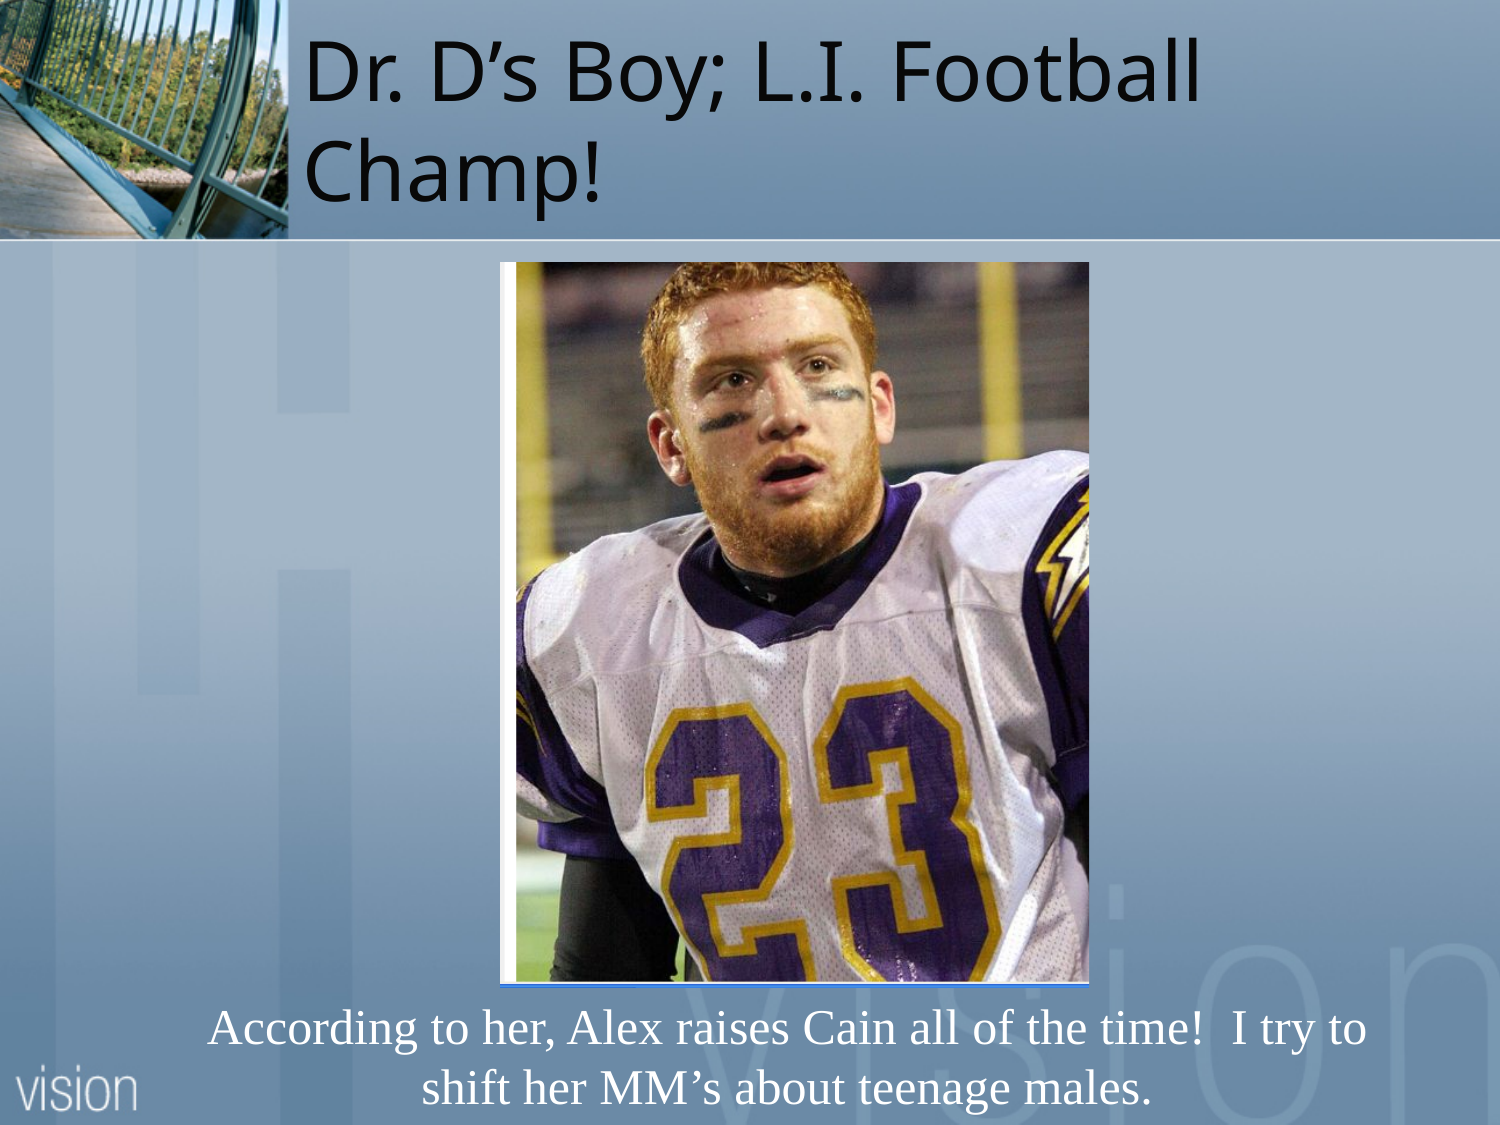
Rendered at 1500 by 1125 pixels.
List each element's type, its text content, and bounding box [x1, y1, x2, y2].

title Dr. D’s Boy; L.I. Football Champ! [287, 30, 1500, 207]
text_box According to her, Alex raises Cain all of the time! I try to shift her MM’s about teenage males. [187, 987, 1388, 1123]
picture [0, 0, 1500, 1125]
